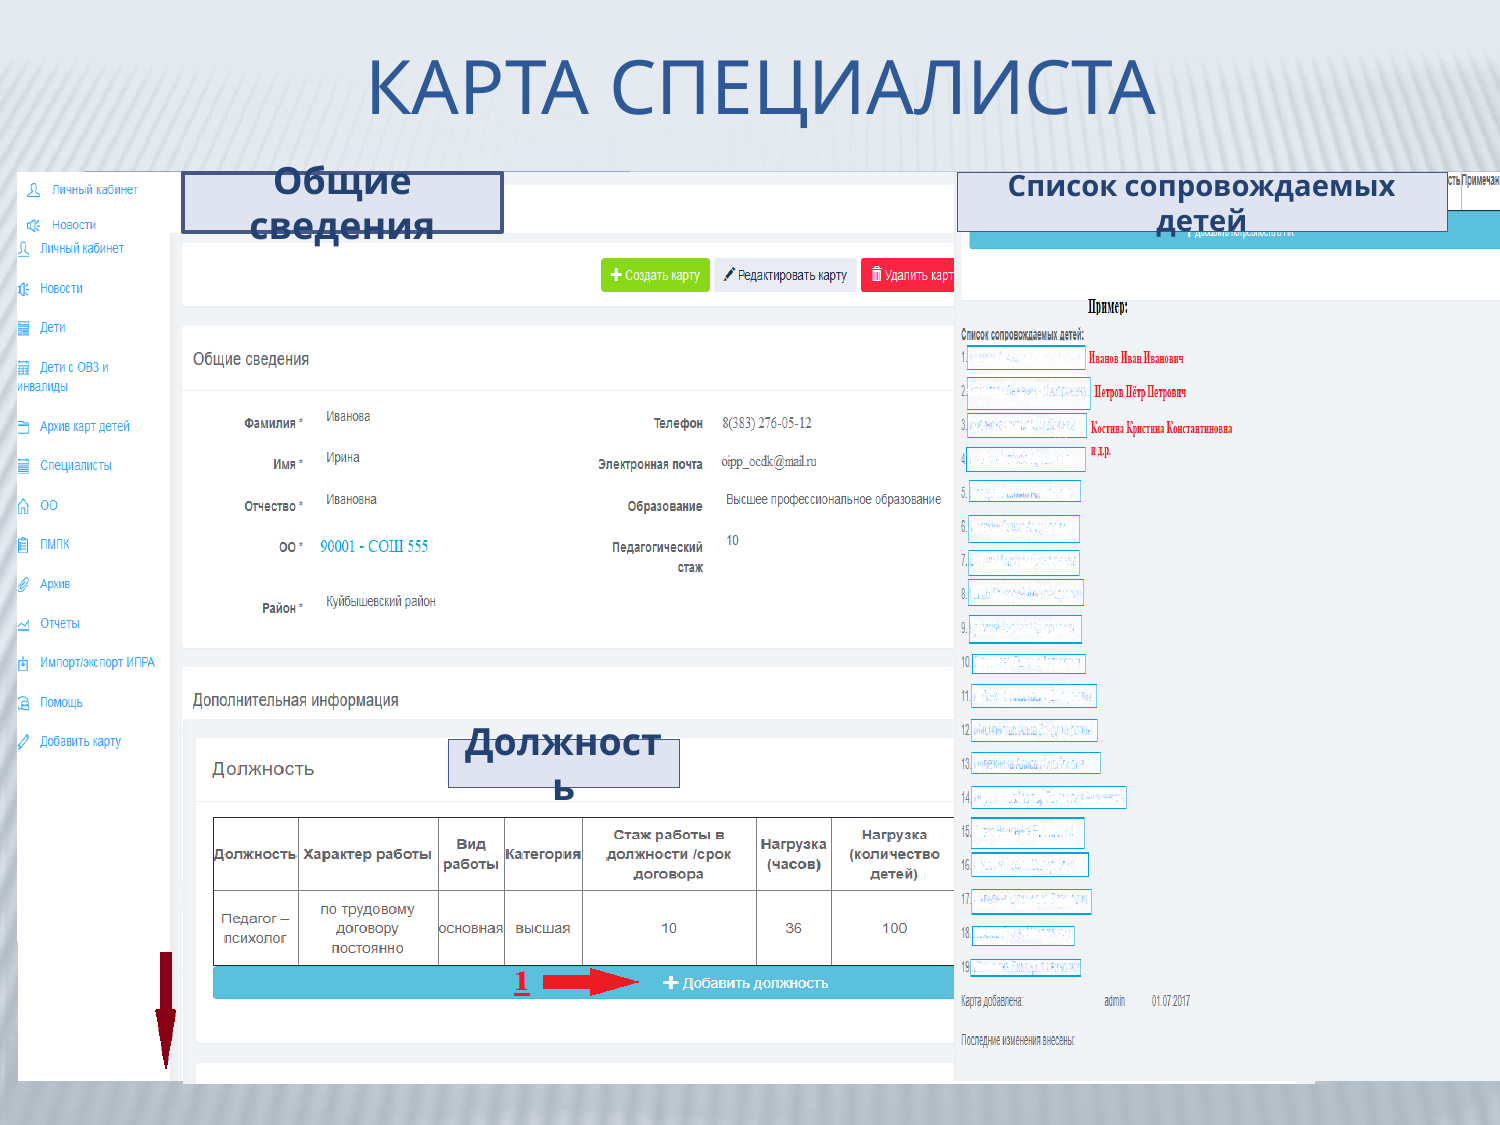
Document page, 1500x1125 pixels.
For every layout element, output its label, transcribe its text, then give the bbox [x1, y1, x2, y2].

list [953, 172, 1500, 1081]
title КАРТА СПЕЦИАЛИСТА [48, 30, 1474, 138]
picture [17, 172, 953, 1084]
